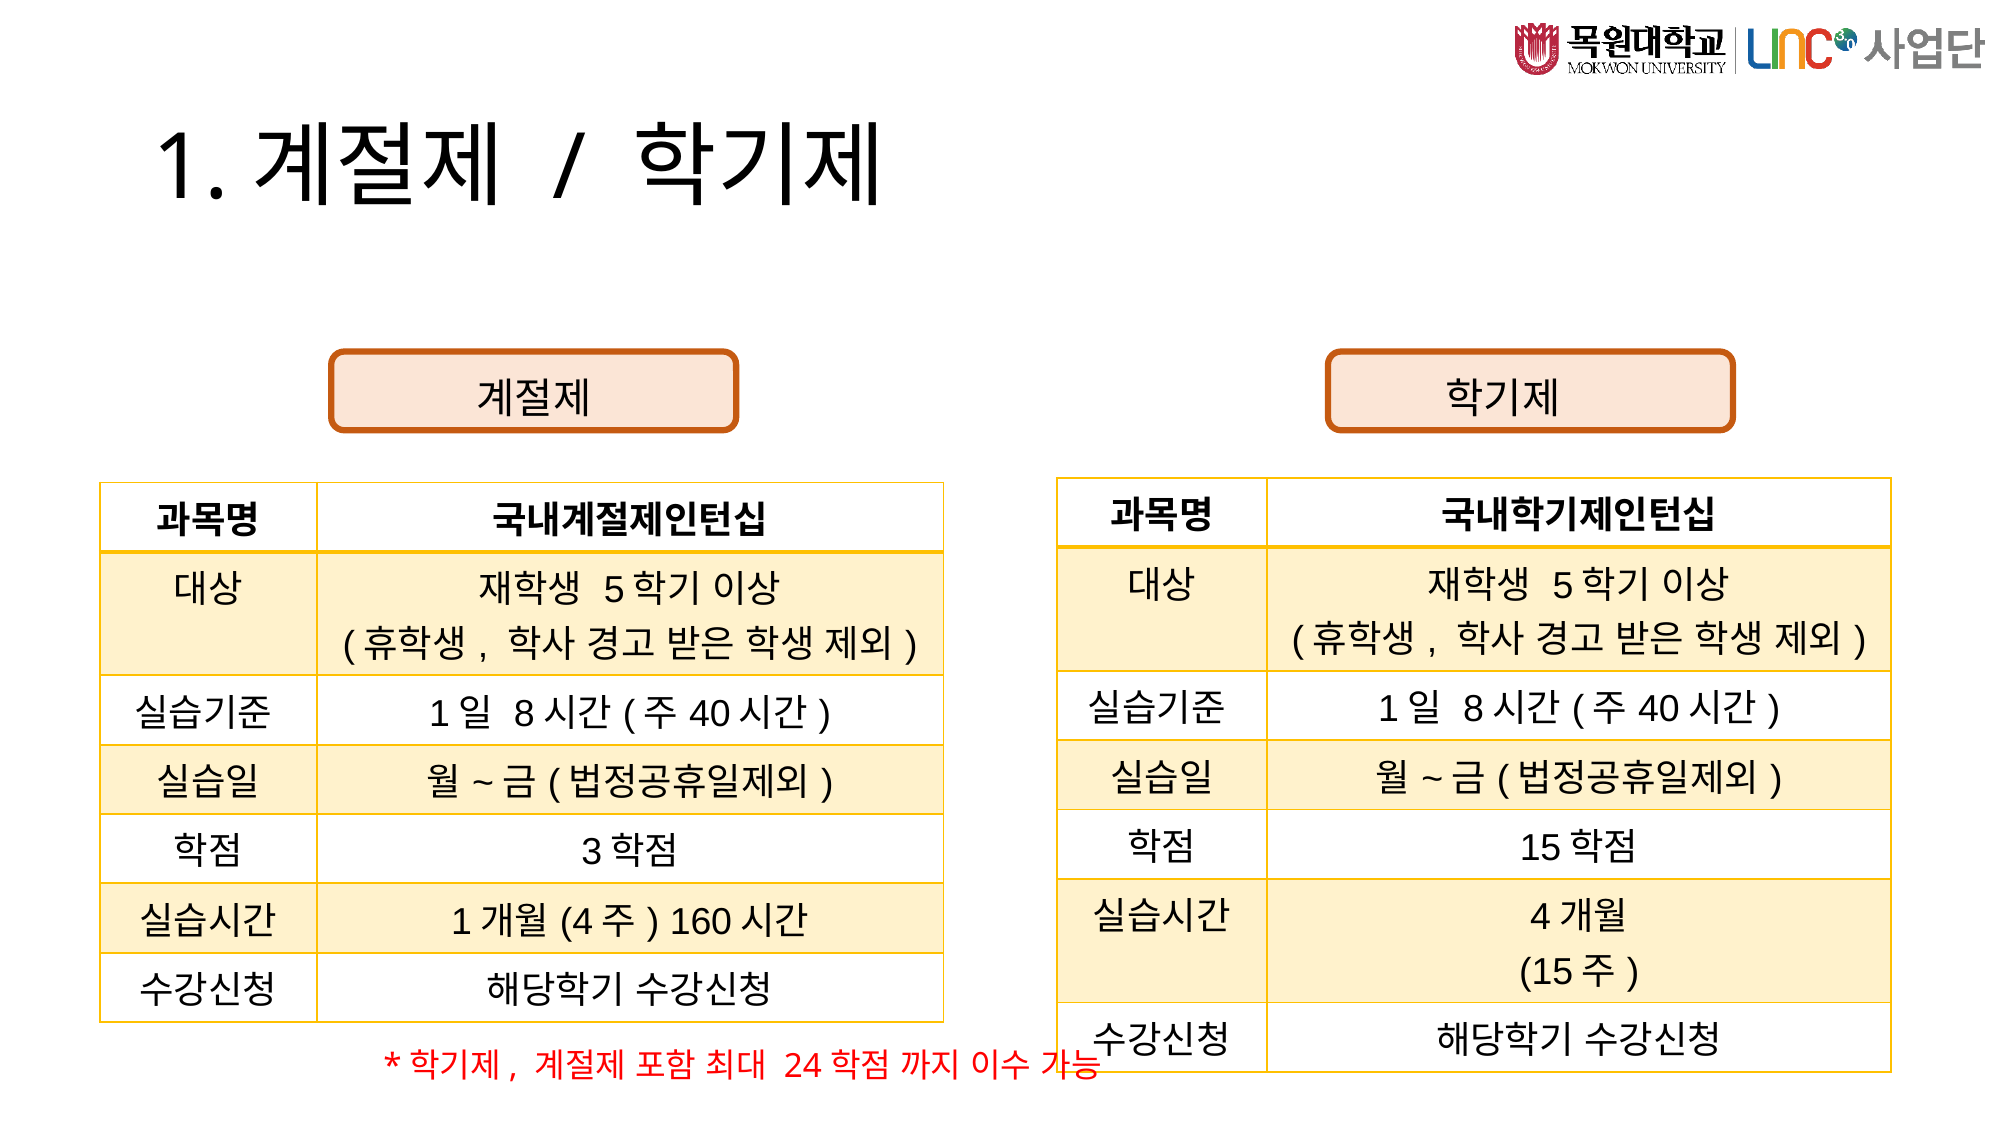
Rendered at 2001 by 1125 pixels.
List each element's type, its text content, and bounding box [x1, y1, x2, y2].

table_header 국내계절제인턴십 [318, 483, 943, 550]
table_cell 월~금(법정공휴일제외) [318, 746, 943, 813]
table_cell 재학생 5학기 이상 (휴학생, 학사 경고 받은 학생 제외) [1268, 549, 1890, 670]
table_cell 실습일 [1058, 741, 1266, 809]
text_box *학기제, 계절제 포함 최대 24학점 까지 이수 가능 [368, 1036, 1780, 1092]
table_cell 해당학기 수강신청 [318, 954, 943, 1021]
table_cell 실습기준 [1058, 672, 1266, 739]
table_cell 4개월 (15주) [1268, 880, 1890, 1002]
table_cell 월~금(법정공휴일제외) [1268, 741, 1890, 809]
table_header 국내학기제인턴십 [1268, 479, 1890, 545]
list 계절제 [137, 299, 930, 482]
table_cell 실습기준 [101, 676, 316, 744]
table_cell 수강신청 [1058, 1003, 1266, 1036]
text_box 학기제 [1015, 299, 1863, 1014]
table_cell 실습시간 [1058, 880, 1266, 1002]
table_cell 실습시간 [101, 884, 316, 952]
table_cell 1개월(4주) 160시간 [318, 884, 943, 952]
table_cell 해당학기 수강신청 [1268, 1003, 1890, 1071]
table_cell 실습일 [101, 746, 316, 813]
table_cell 학점 [1058, 810, 1266, 878]
table_cell 대상 [101, 554, 316, 674]
table_header 과목명 [101, 483, 316, 550]
table_cell 수강신청 [101, 954, 316, 1021]
table_cell 대상 [1058, 549, 1266, 670]
table_cell 3학점 [318, 815, 943, 882]
table_cell 15학점 [1268, 810, 1890, 878]
table_cell 학점 [101, 815, 316, 882]
picture [1515, 23, 1985, 75]
table_cell 1일 8시간(주40시간) [318, 676, 943, 744]
title 1.계절제 / 학기제 [137, 59, 1863, 278]
table_cell 1일 8시간(주40시간) [1268, 672, 1890, 739]
table_header 과목명 [1058, 479, 1266, 545]
table_cell 재학생 5학기 이상 (휴학생, 학사 경고 받은 학생 제외) [318, 554, 943, 674]
